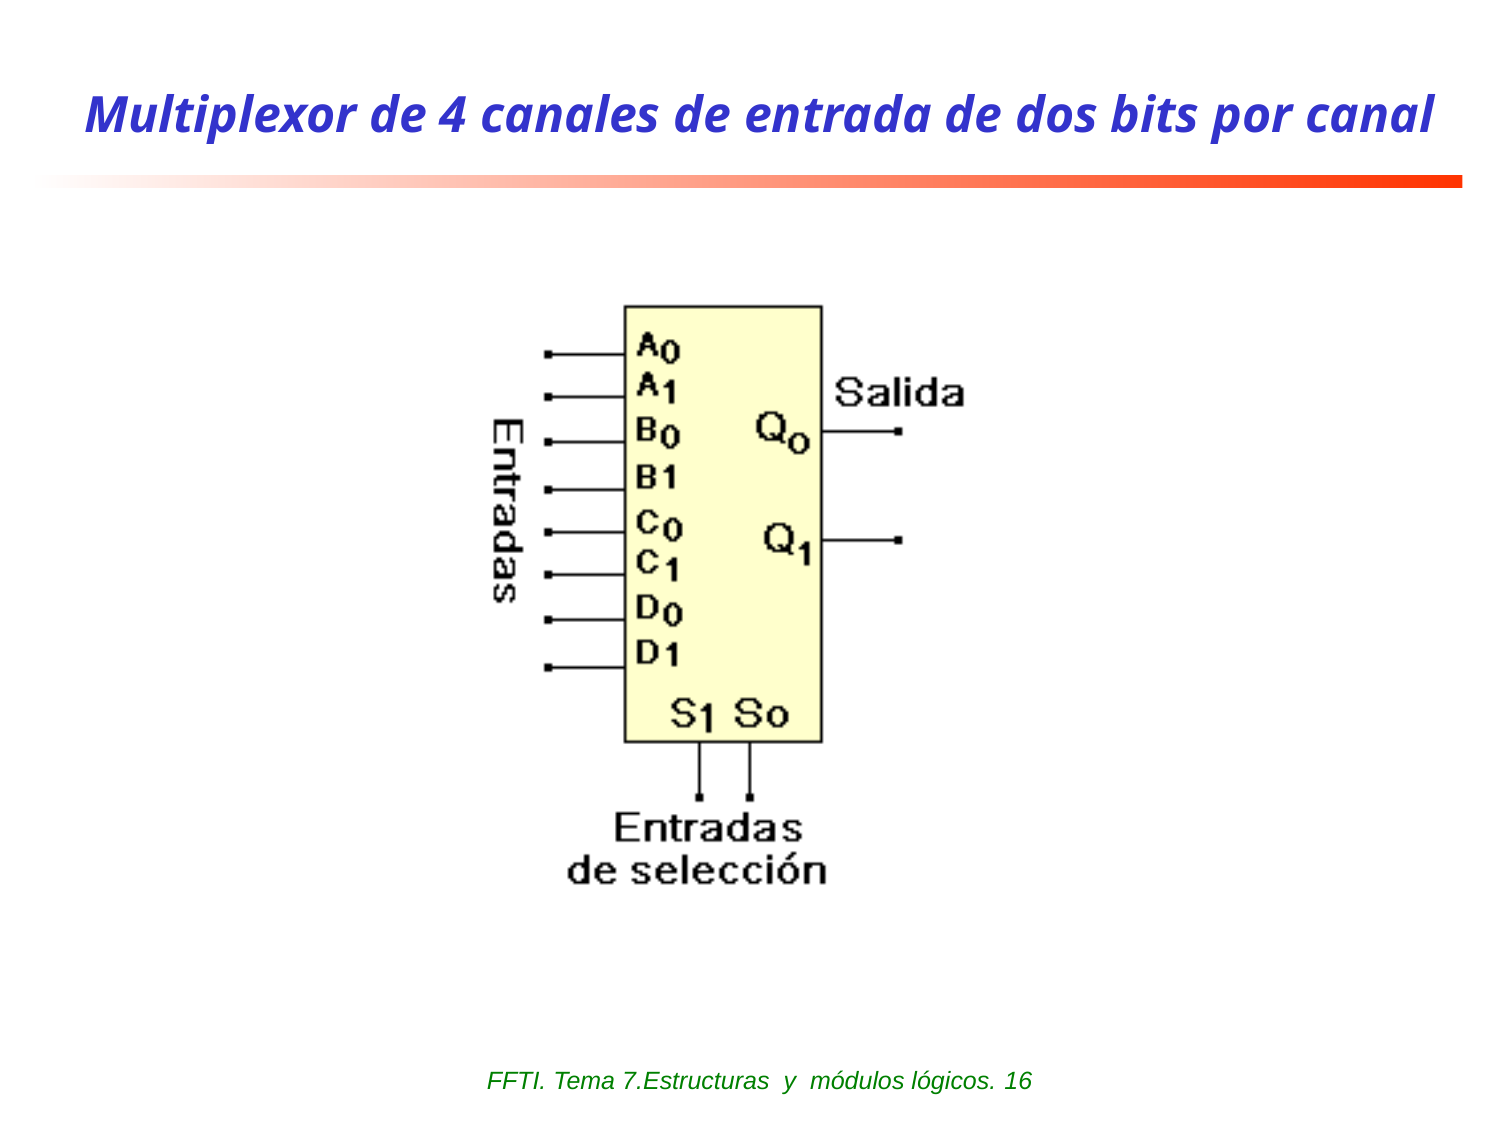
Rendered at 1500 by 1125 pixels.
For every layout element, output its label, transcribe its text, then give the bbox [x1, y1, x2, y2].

footer FFTI. Tema 7.Estructuras y módulos lógicos. 16 [68, 1056, 1451, 1103]
picture [431, 216, 996, 1012]
title Multiplexor de 4 canales de entrada de dos bits por canal [68, 49, 1451, 176]
